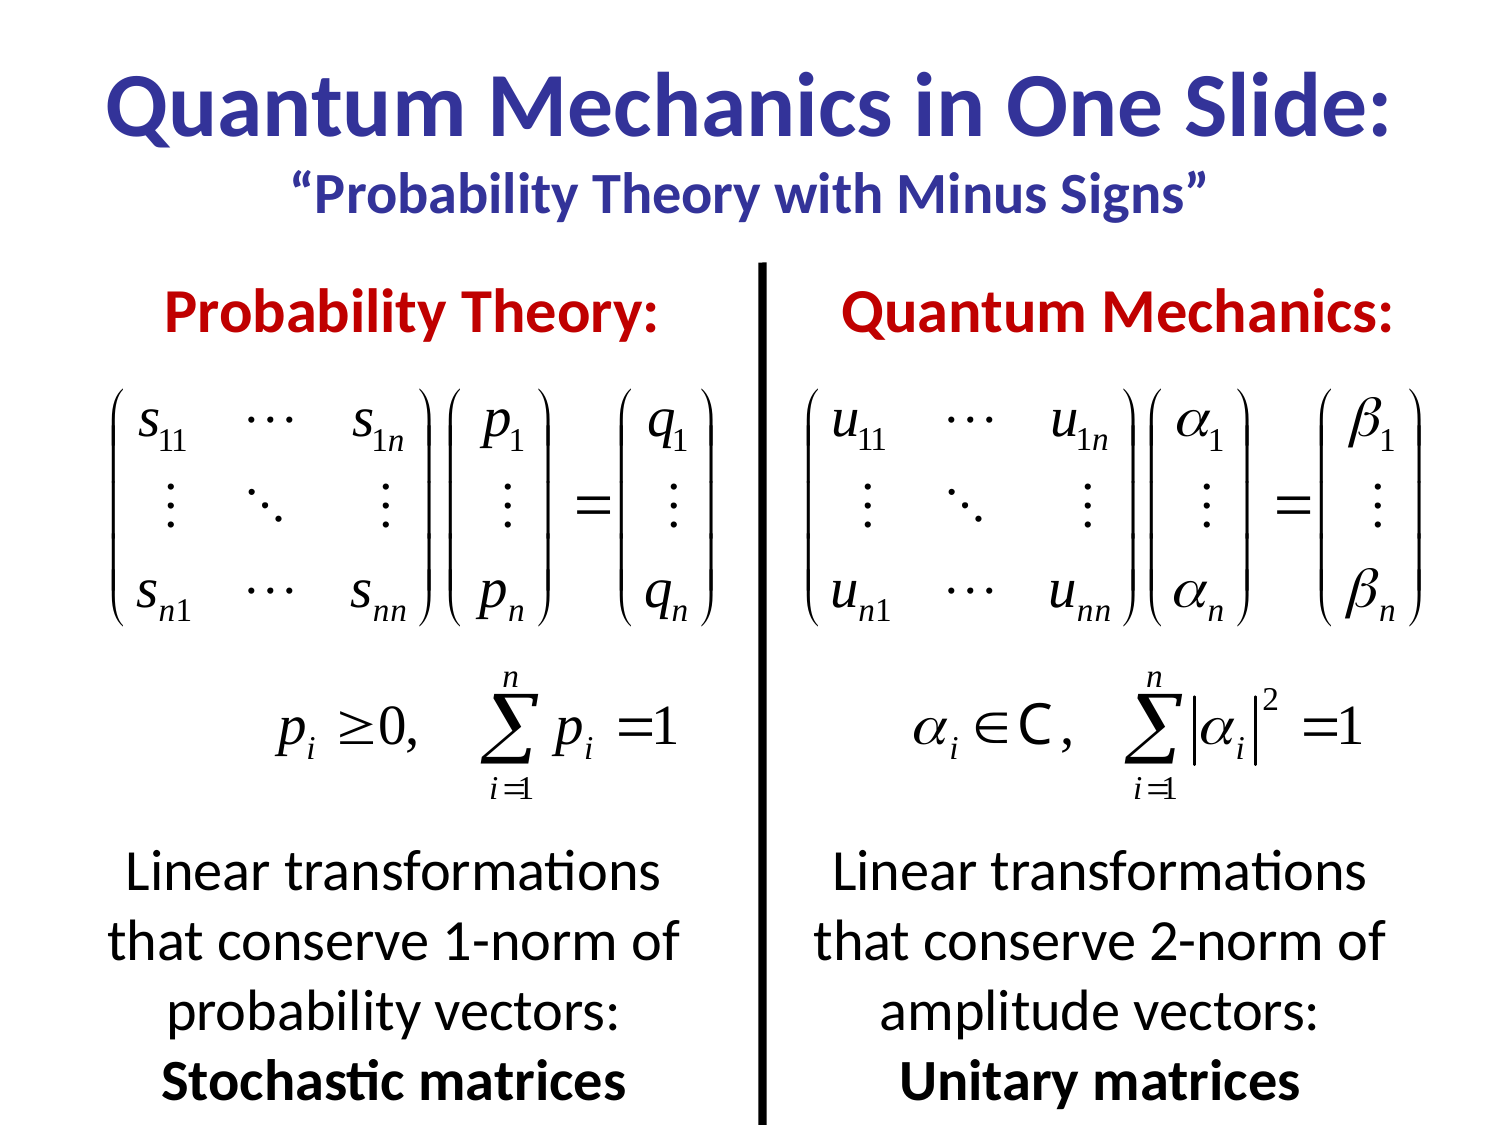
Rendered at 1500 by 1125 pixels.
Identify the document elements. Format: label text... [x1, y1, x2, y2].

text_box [74, 262, 729, 1124]
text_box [774, 262, 1439, 1124]
text_box Quantum Mechanics in One Slide: “Probability Theory with Minus Signs” [37, 37, 1463, 233]
